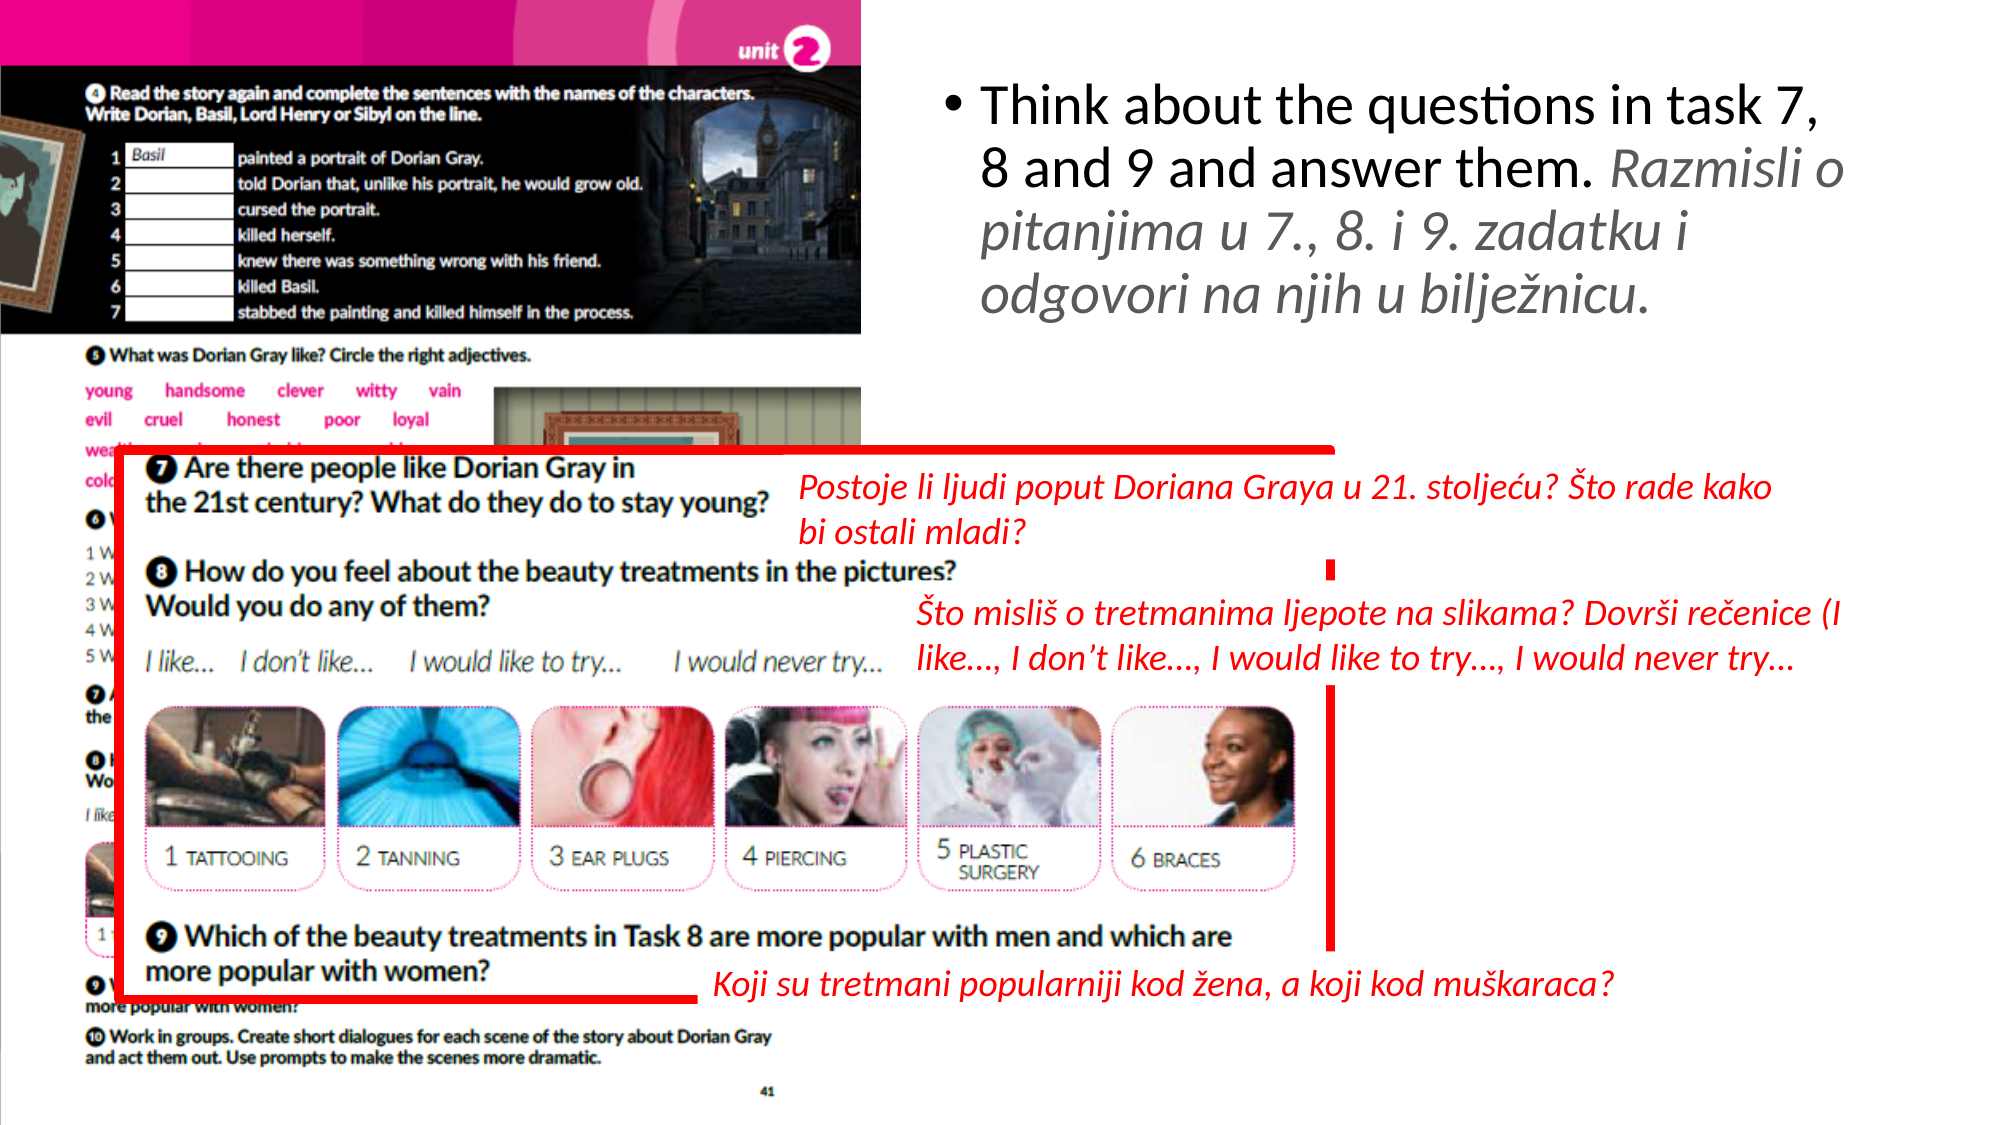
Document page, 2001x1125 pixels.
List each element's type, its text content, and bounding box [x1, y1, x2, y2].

text_box Koji su tretmani popularniji kod žena, a koji kod muškaraca? [861, 951, 1722, 1012]
picture [0, 0, 1326, 1125]
text_box Što misliš o tretmanima ljepote na slikama? Dovrši rečenice (I like…, I don’t like…, I would like to try…, I would never try… [1326, 580, 1926, 686]
list Think about the questions in task 7, 8 and 9 and answer them. Razmisli o pitanjima u 7., 8. i 9. zadatku i odgovori na njih u bilježnicu. [928, 66, 1877, 455]
text_box Postoje li ljudi poput Doriana Graya u 21. stoljeću? Što rade kako bi ostali mladi? [1326, 454, 1808, 560]
